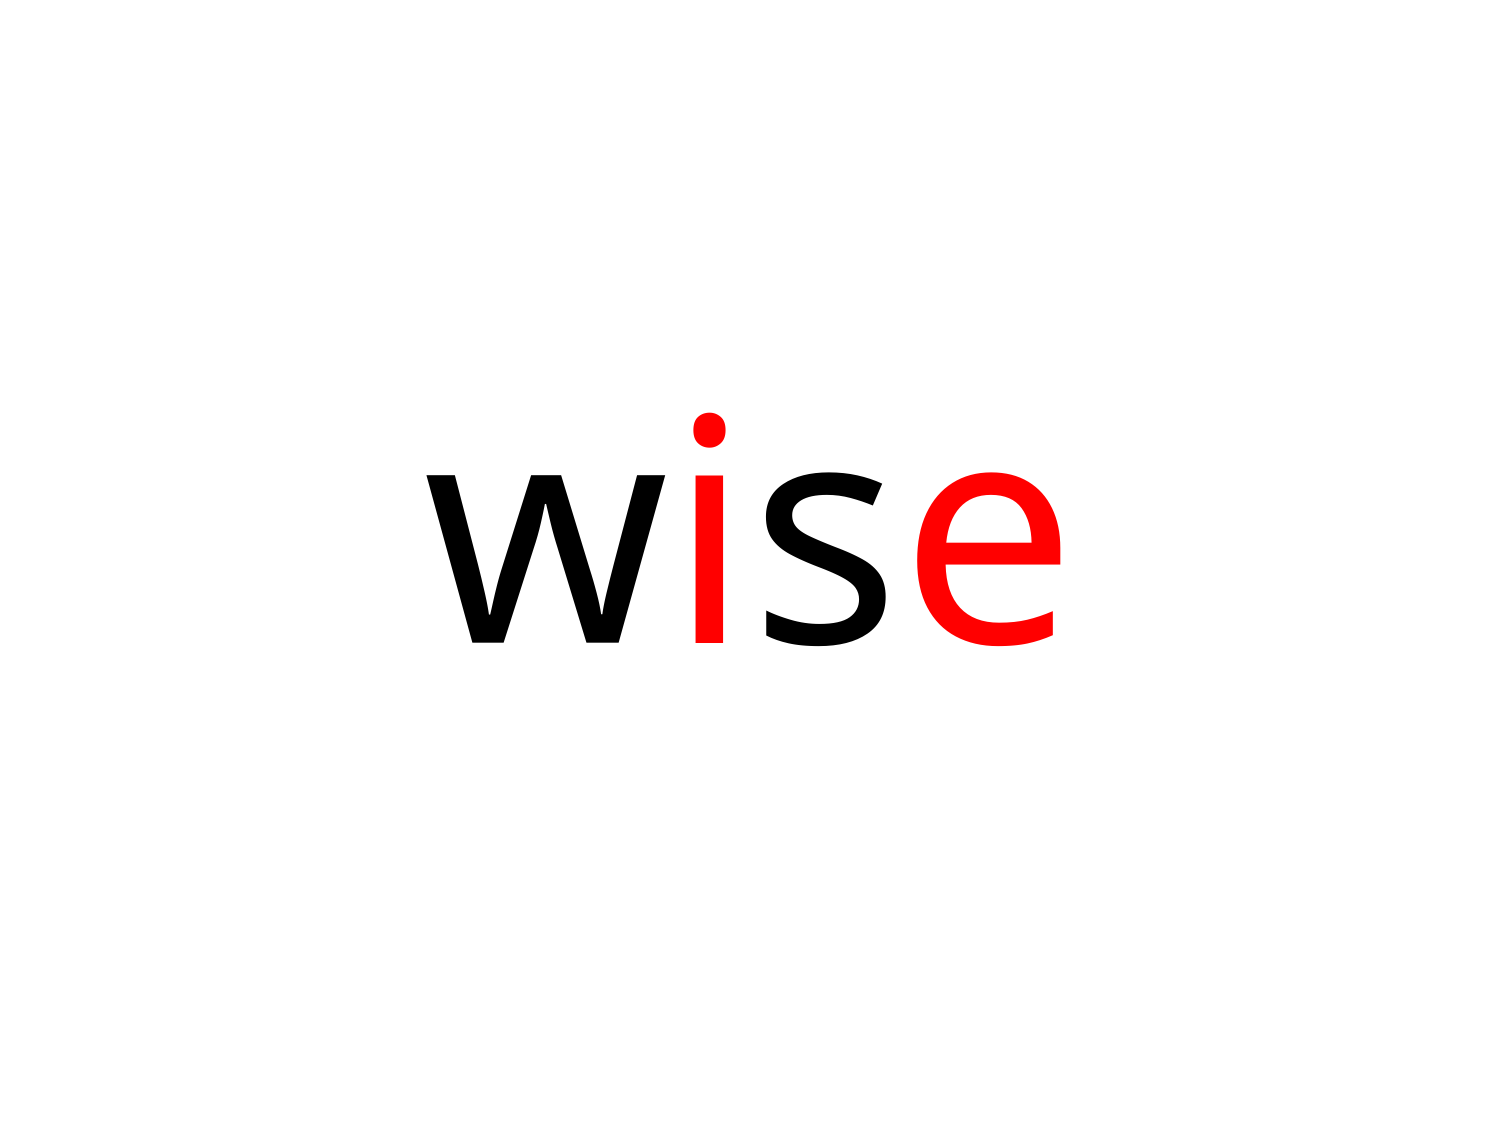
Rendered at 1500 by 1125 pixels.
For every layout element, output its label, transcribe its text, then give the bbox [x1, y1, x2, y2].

title wise [75, 425, 1425, 613]
